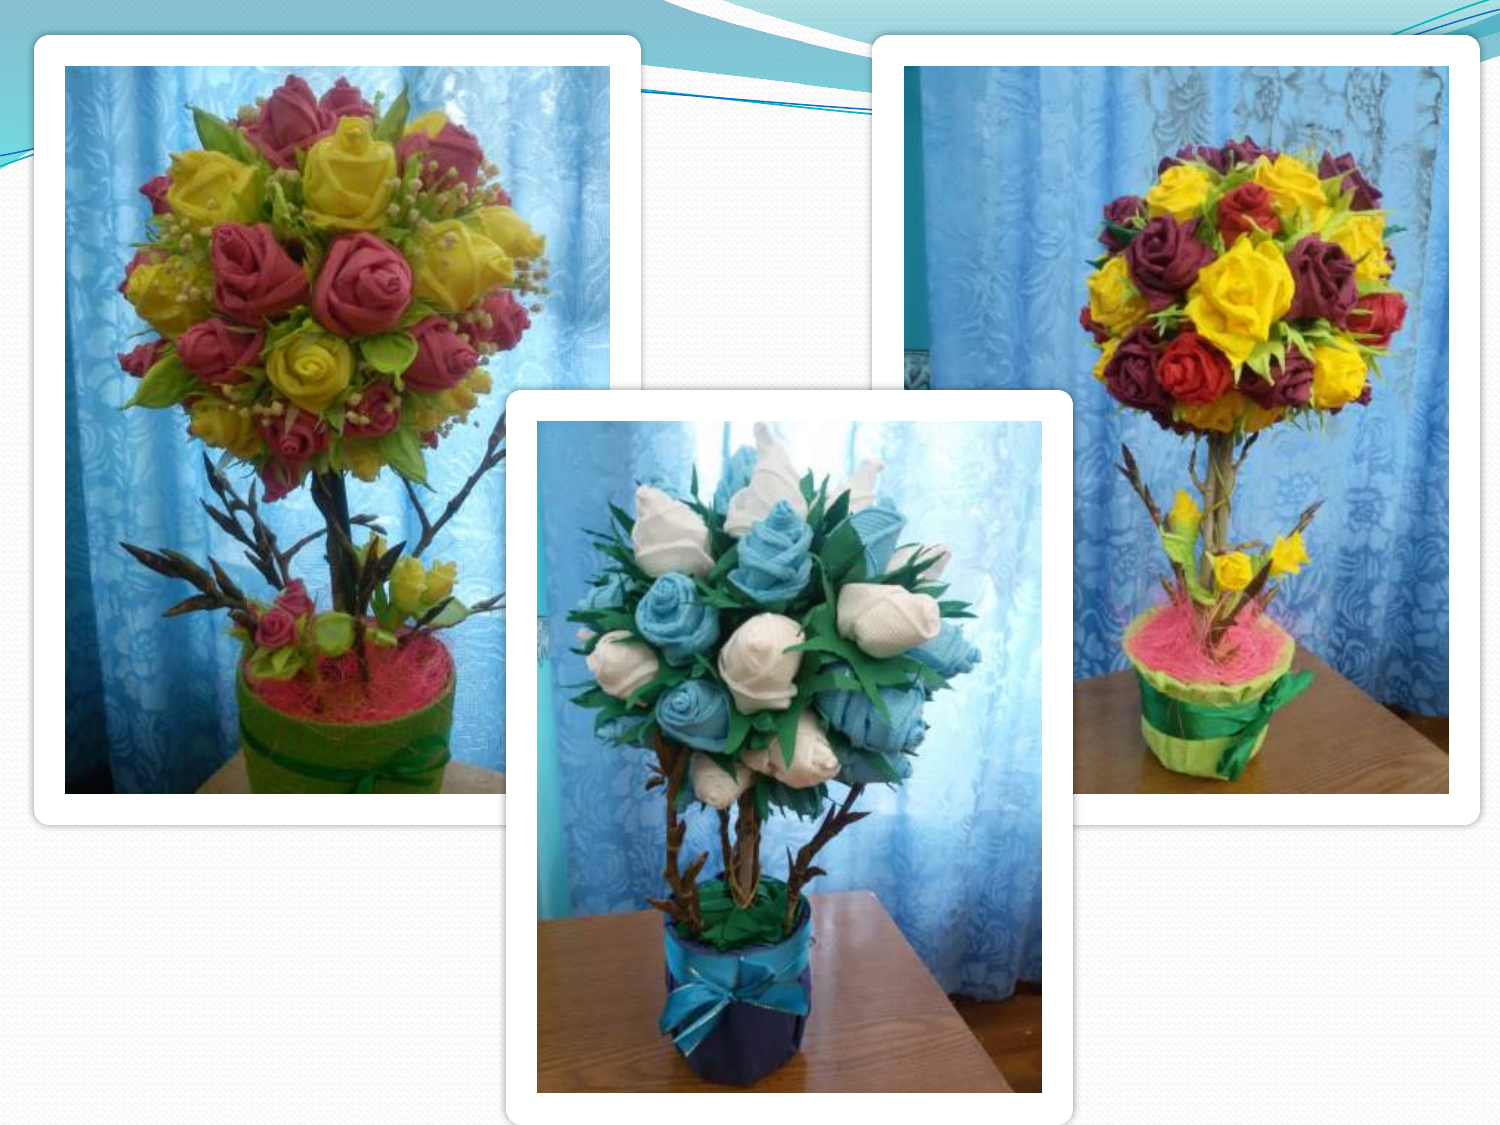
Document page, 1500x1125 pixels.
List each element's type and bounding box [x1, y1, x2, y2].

list [64, 66, 611, 794]
list [903, 66, 1450, 794]
picture [537, 420, 1043, 1094]
